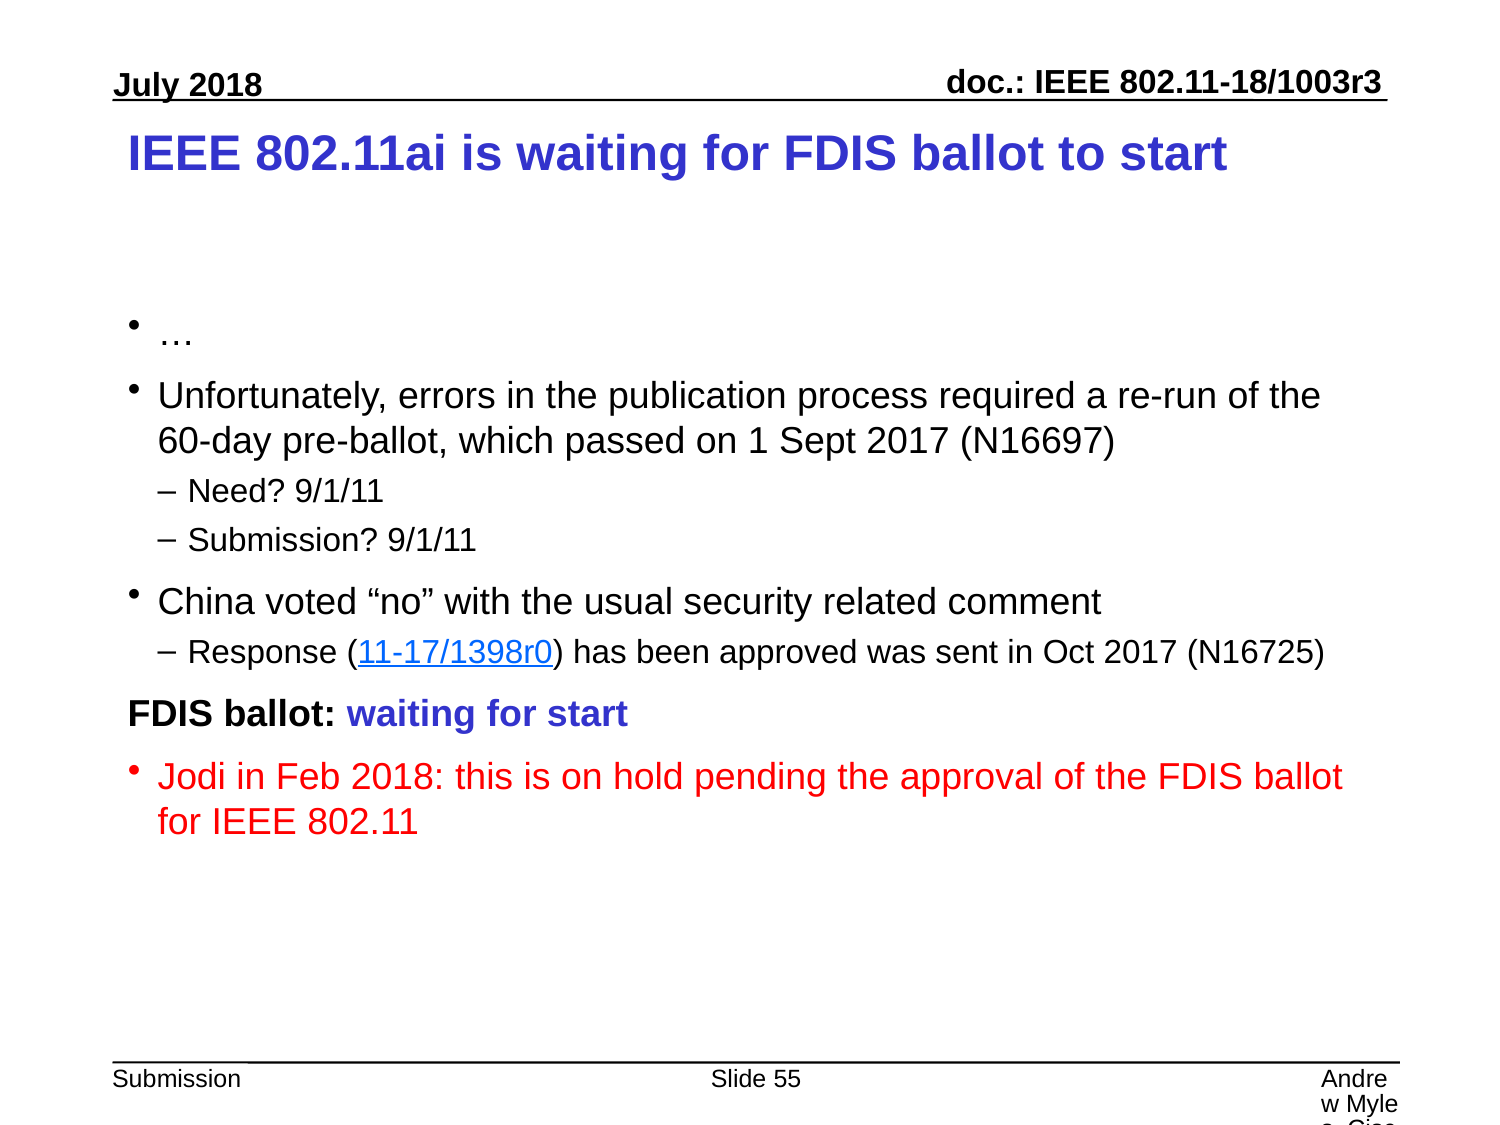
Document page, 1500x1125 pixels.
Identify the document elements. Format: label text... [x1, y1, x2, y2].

footer Andrew Myles, Cisco [1320, 1061, 1402, 1093]
slide_number Slide 55 [709, 1061, 803, 1093]
list … Unfortunately, errors in the publication process required a re-run of the 60-day pre-ballot, which passed on 1 Sept 2017 (N16697) Need? 9/1/11 Submission? 9/1/11 China voted “no” with the usual security related comment Response (11-17/1398r0) has been approved was sent in Oct 2017 (N16725) FDIS ballot: waiting for start Jodi in Feb 2018: this is on hold pending the approval of the FDIS ballot for IEEE 802.11 [112, 299, 1388, 975]
title IEEE 802.11ai is waiting for FDIS ballot to start [112, 112, 1388, 288]
